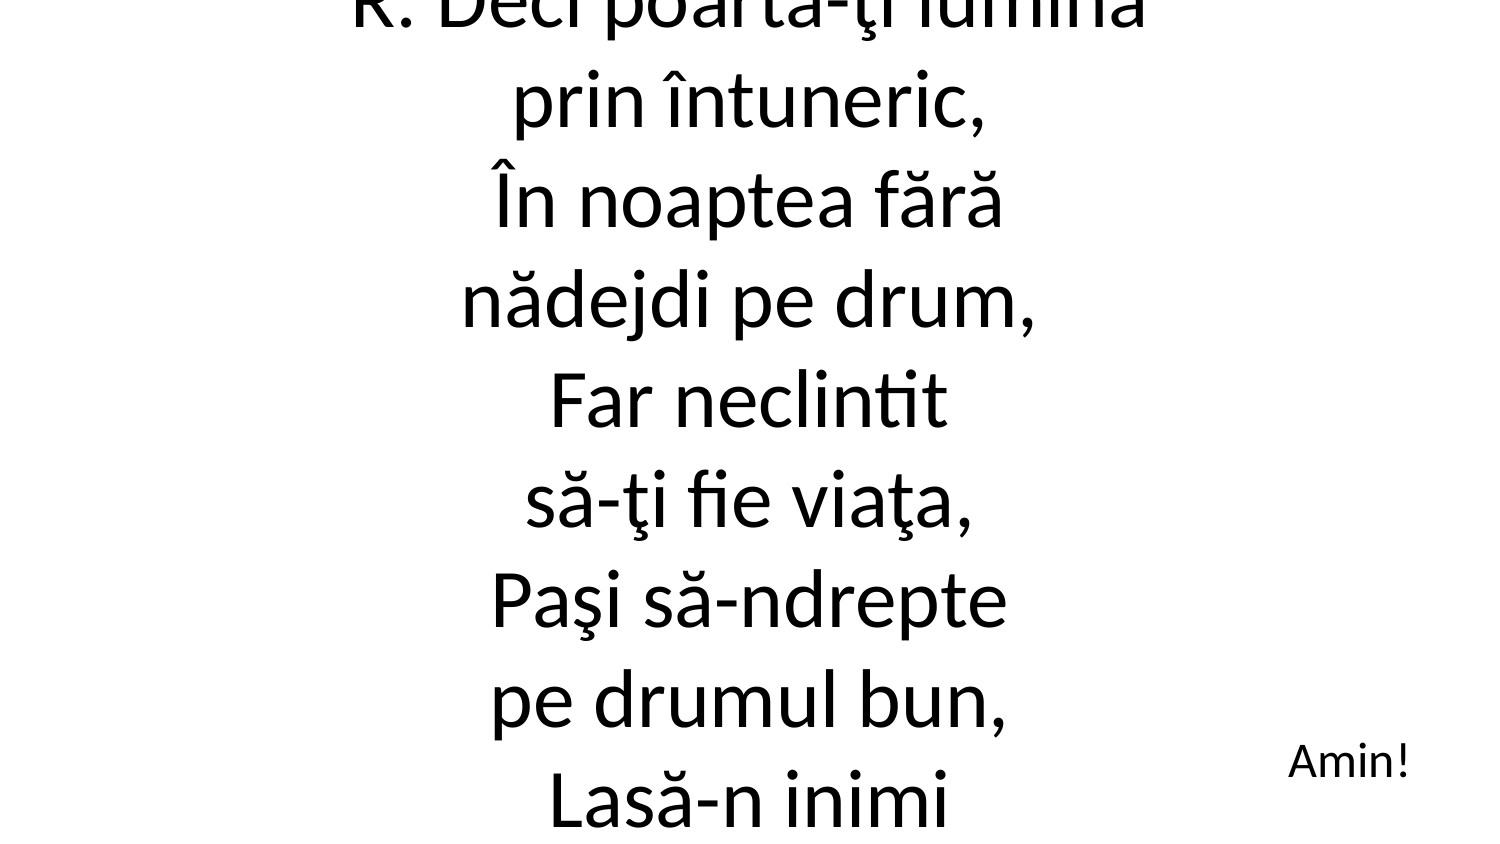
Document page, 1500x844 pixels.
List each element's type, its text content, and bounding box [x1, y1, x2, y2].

text_box Amin! [1273, 674, 1427, 795]
text_box R: Deci poartă-ţi lumina prin întuneric, În noaptea fără nădejdi pe drum, Far neclintit să-ţi fie viaţa, Paşi să-ndrepte pe drumul bun, Lasă-n inimi un dor de cer! [335, 0, 1165, 844]
